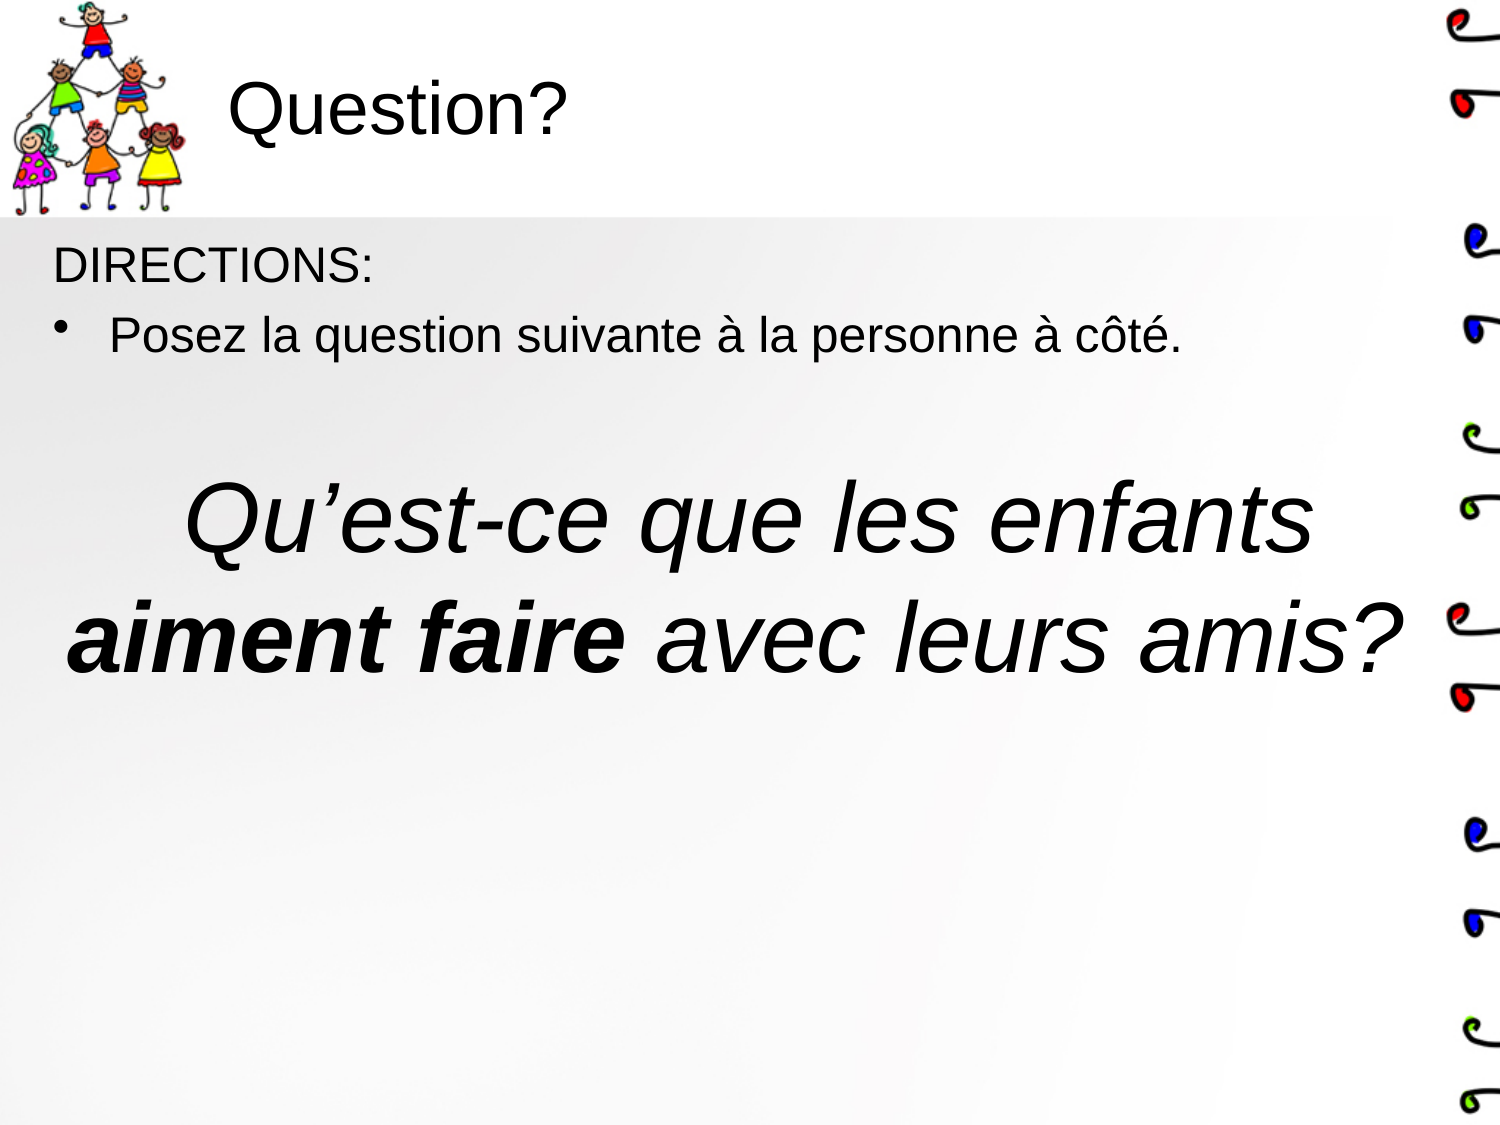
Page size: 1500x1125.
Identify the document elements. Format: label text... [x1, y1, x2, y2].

list DIRECTIONS: Posez la question suivante à la personne à côté. Qu’est-ce que les enfants aiment faire avec leurs amis? [37, 224, 1463, 1018]
picture [0, 0, 1500, 1125]
title Question? [212, 16, 1463, 192]
